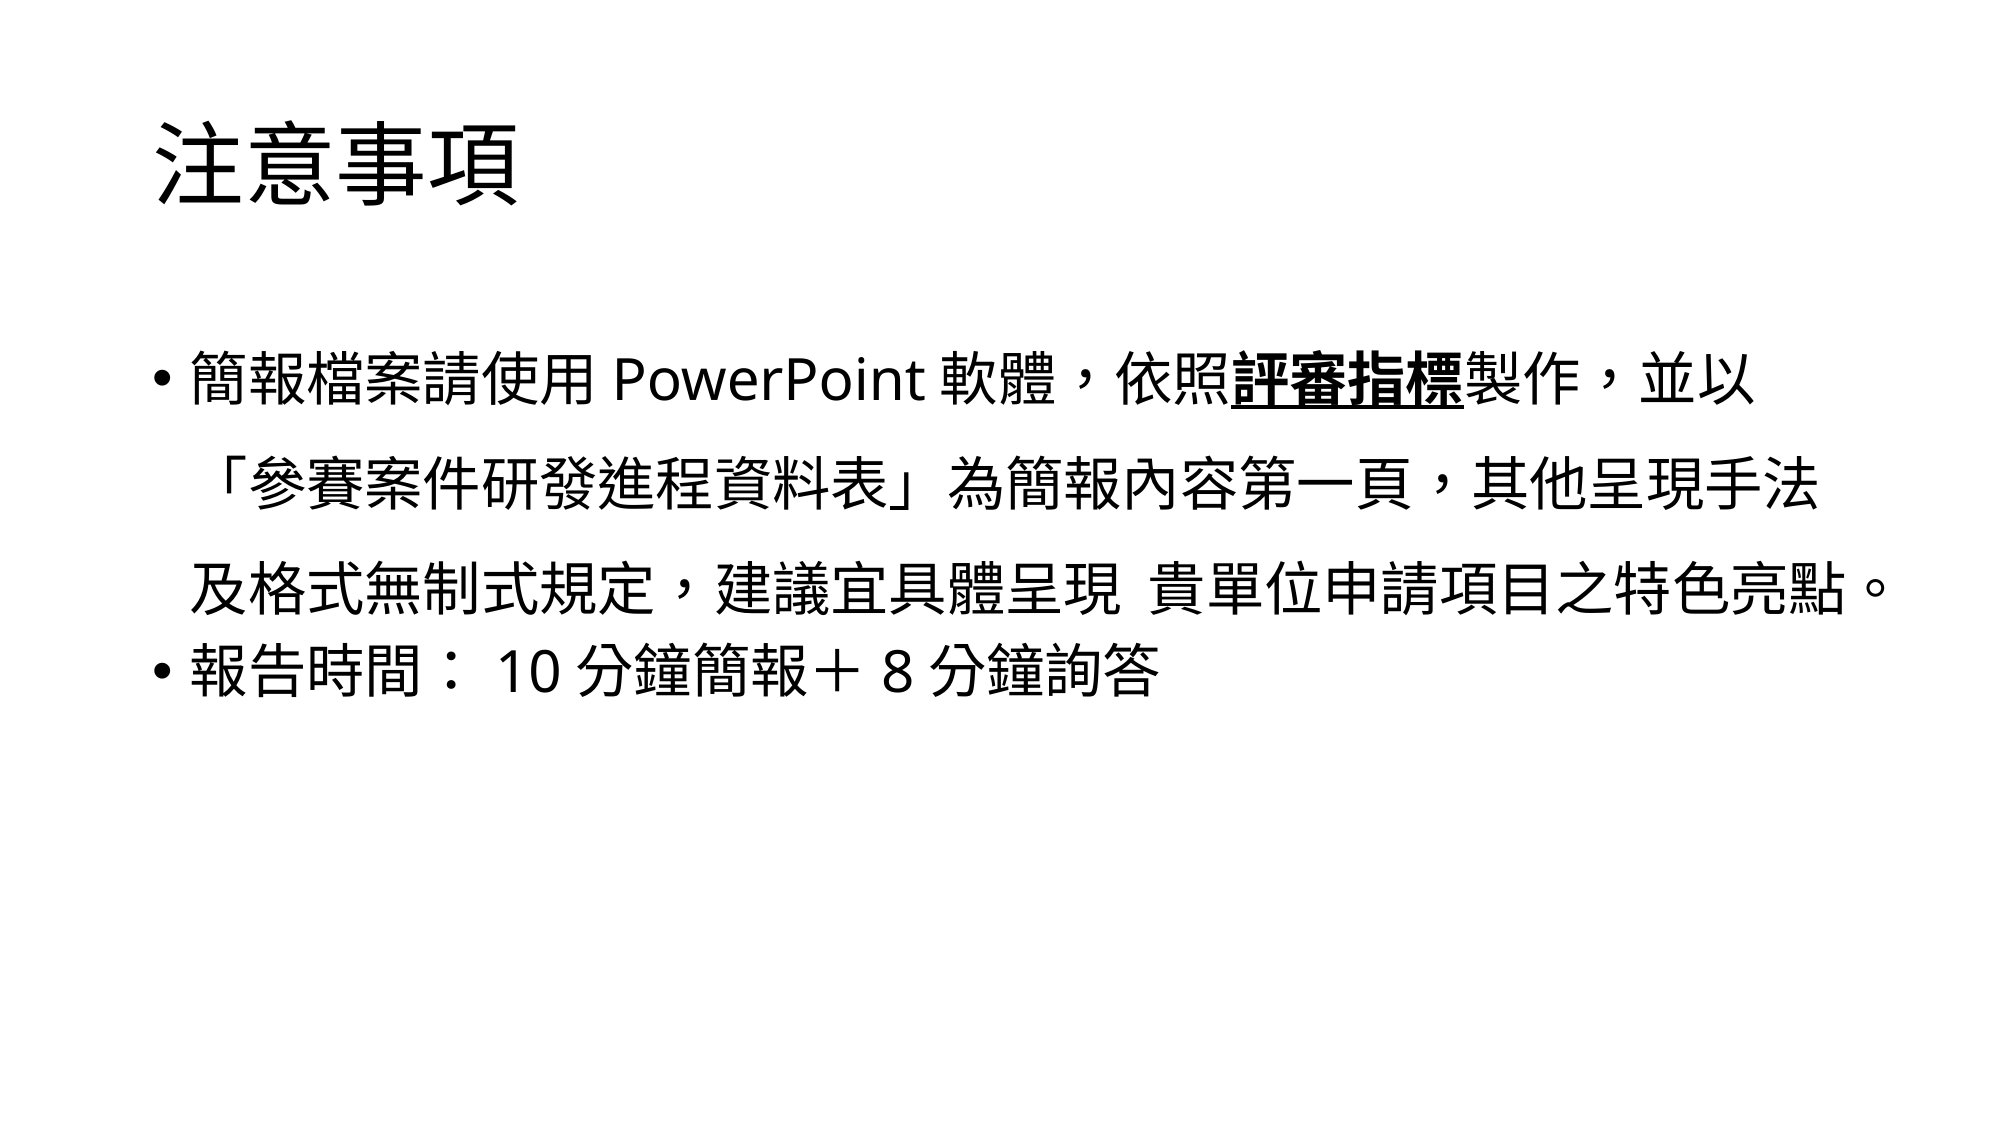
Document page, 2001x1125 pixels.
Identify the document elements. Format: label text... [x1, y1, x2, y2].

title 注意事項 [137, 59, 1863, 278]
list 簡報檔案請使用PowerPoint軟體，依照評審指標製作，並以「參賽案件研發進程資料表」為簡報內容第一頁，其他呈現手法及格式無制式規定，建議宜具體呈現 貴單位申請項目之特色亮點。 報告時間：10分鐘簡報＋8分鐘詢答 [137, 299, 1863, 1014]
